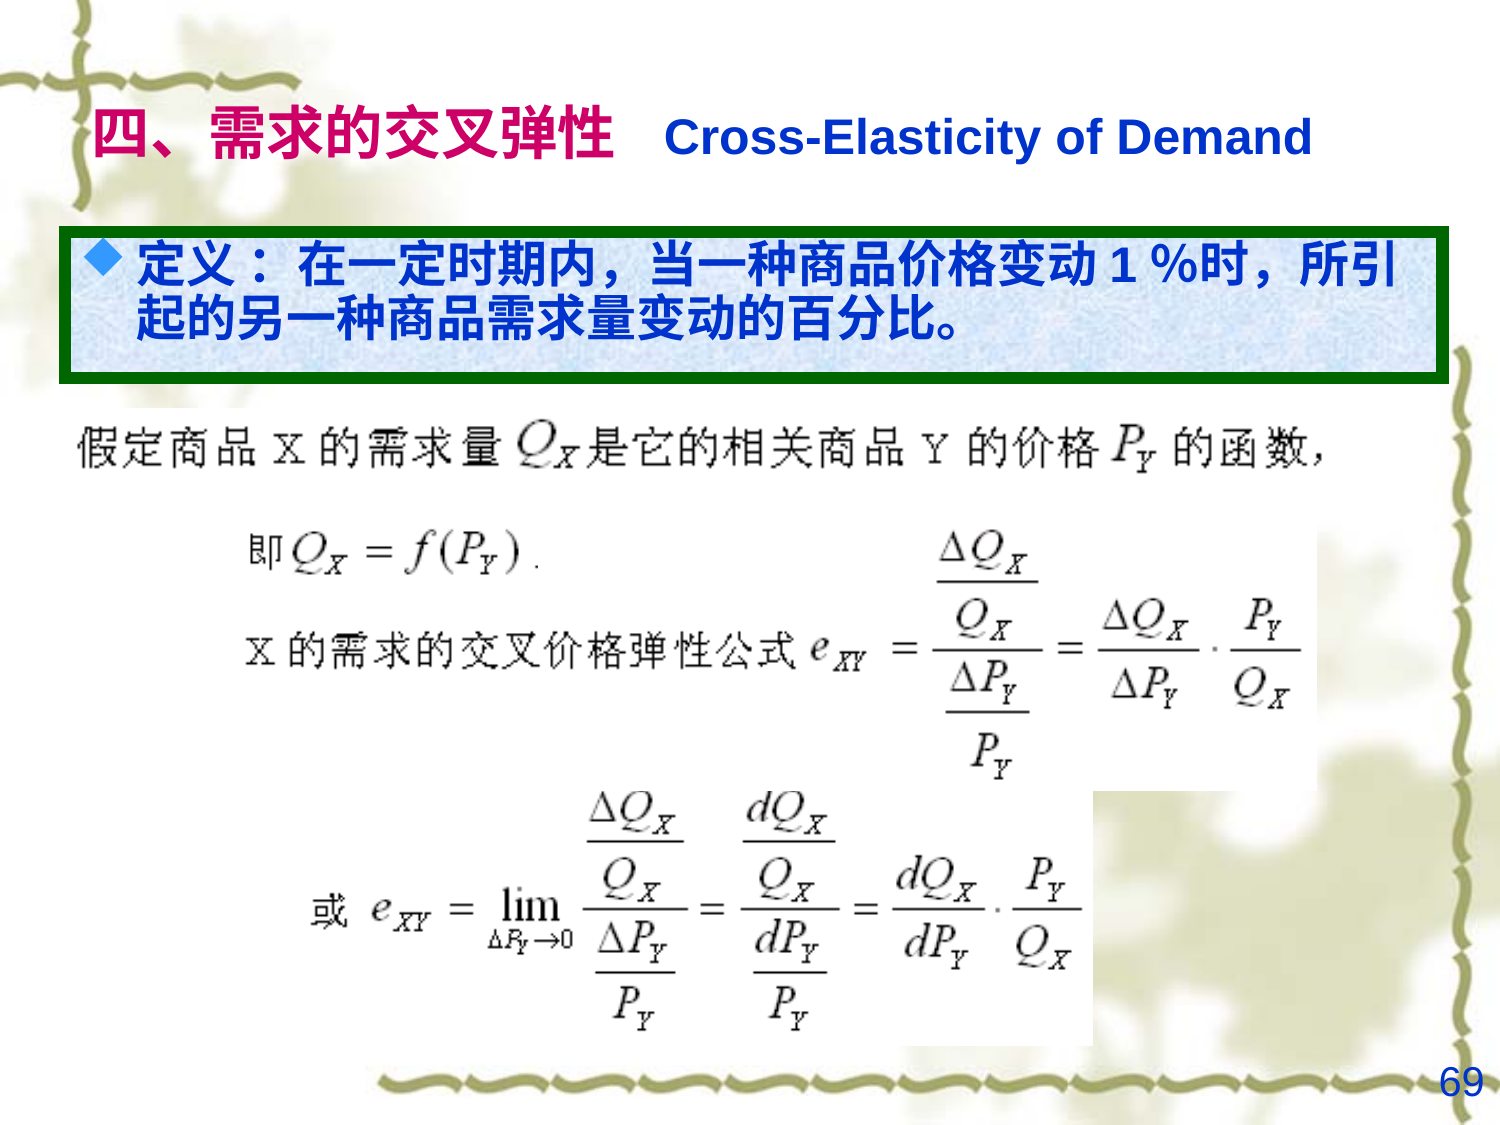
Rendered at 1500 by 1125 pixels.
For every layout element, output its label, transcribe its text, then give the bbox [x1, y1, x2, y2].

title 四、需求的交叉弹性 Cross-Elasticity of Demand [76, 66, 1424, 197]
slide_number 69 [1080, 1046, 1500, 1125]
list 定义 ：在一定时期内，当一种商品价格变动1％时，所引起的另一种商品需求量变动的百分比。 [64, 231, 1443, 378]
picture [0, 0, 1500, 1125]
